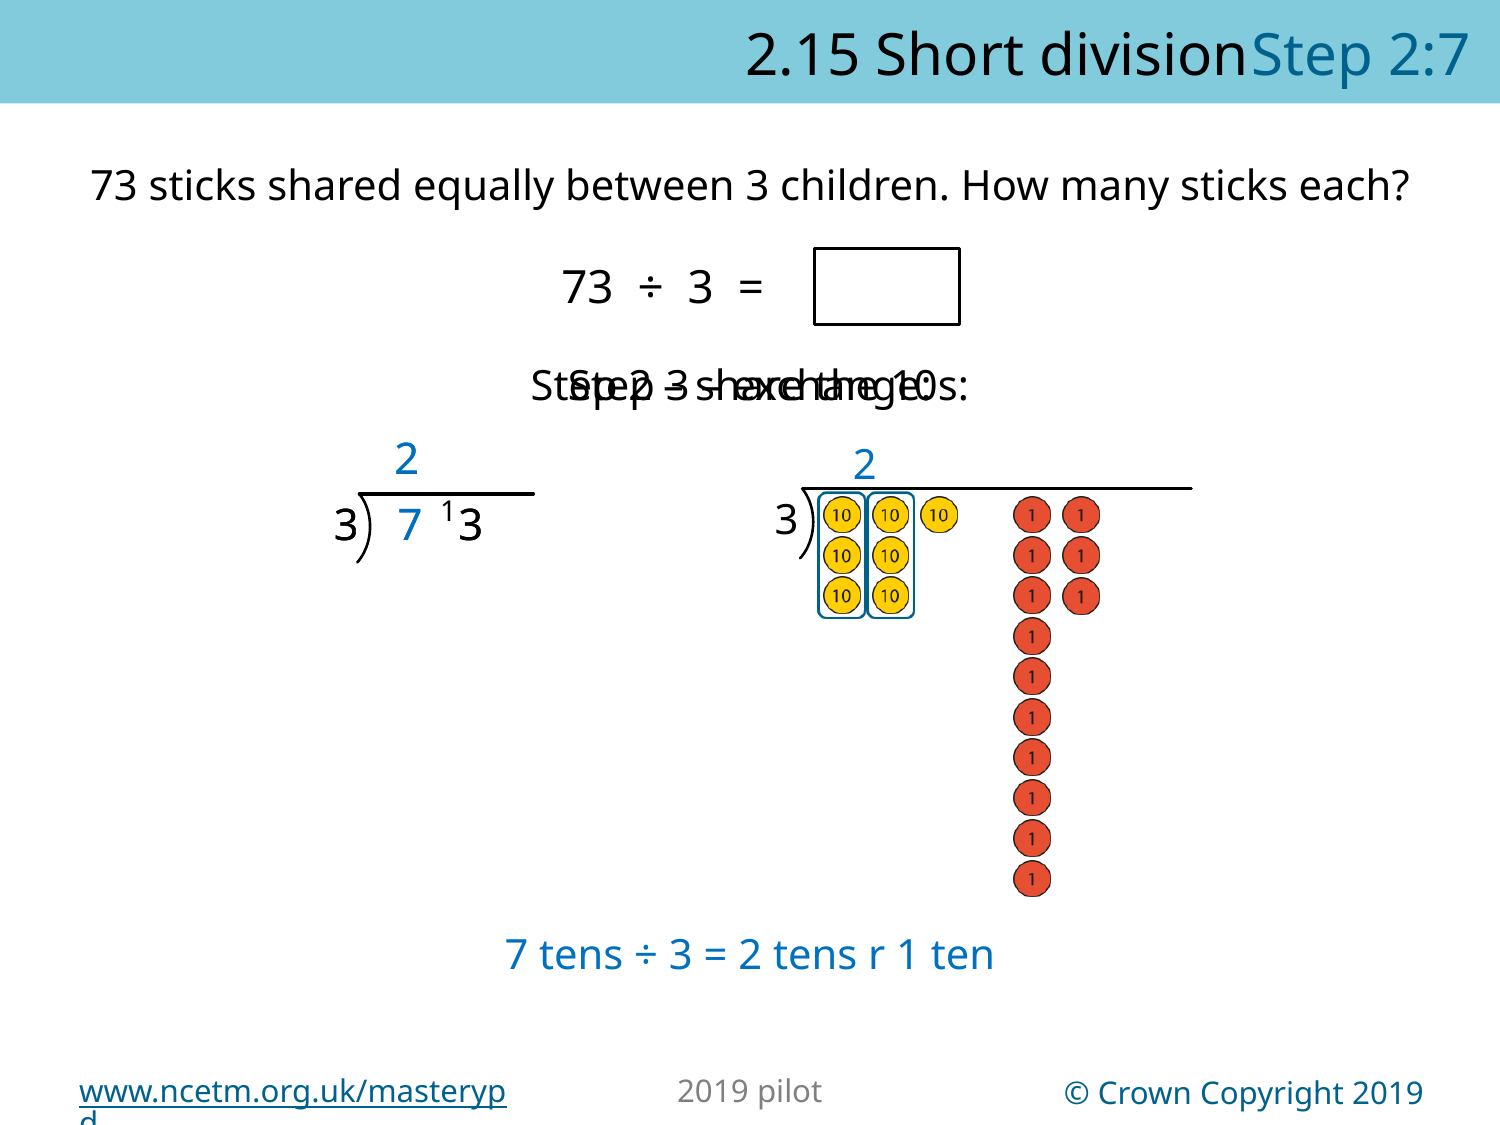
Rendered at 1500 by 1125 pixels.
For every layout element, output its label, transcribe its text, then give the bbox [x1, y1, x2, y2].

picture [870, 572, 912, 616]
text_box 7 tens ÷ 3 = 2 tens r 1 ten [489, 920, 1011, 986]
text_box 73 sticks shared equally between 3 children. How many sticks each? [74, 150, 1425, 216]
text_box 2 [837, 430, 892, 474]
text_box Step 2 – share the 10s: [515, 351, 985, 417]
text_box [1013, 580, 1051, 898]
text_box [540, 248, 960, 325]
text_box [328, 431, 558, 578]
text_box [823, 580, 861, 615]
picture [1062, 577, 1100, 616]
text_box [297, 481, 538, 575]
list 2.15 Short division Step 2:7 [0, 0, 1500, 104]
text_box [740, 475, 1192, 572]
